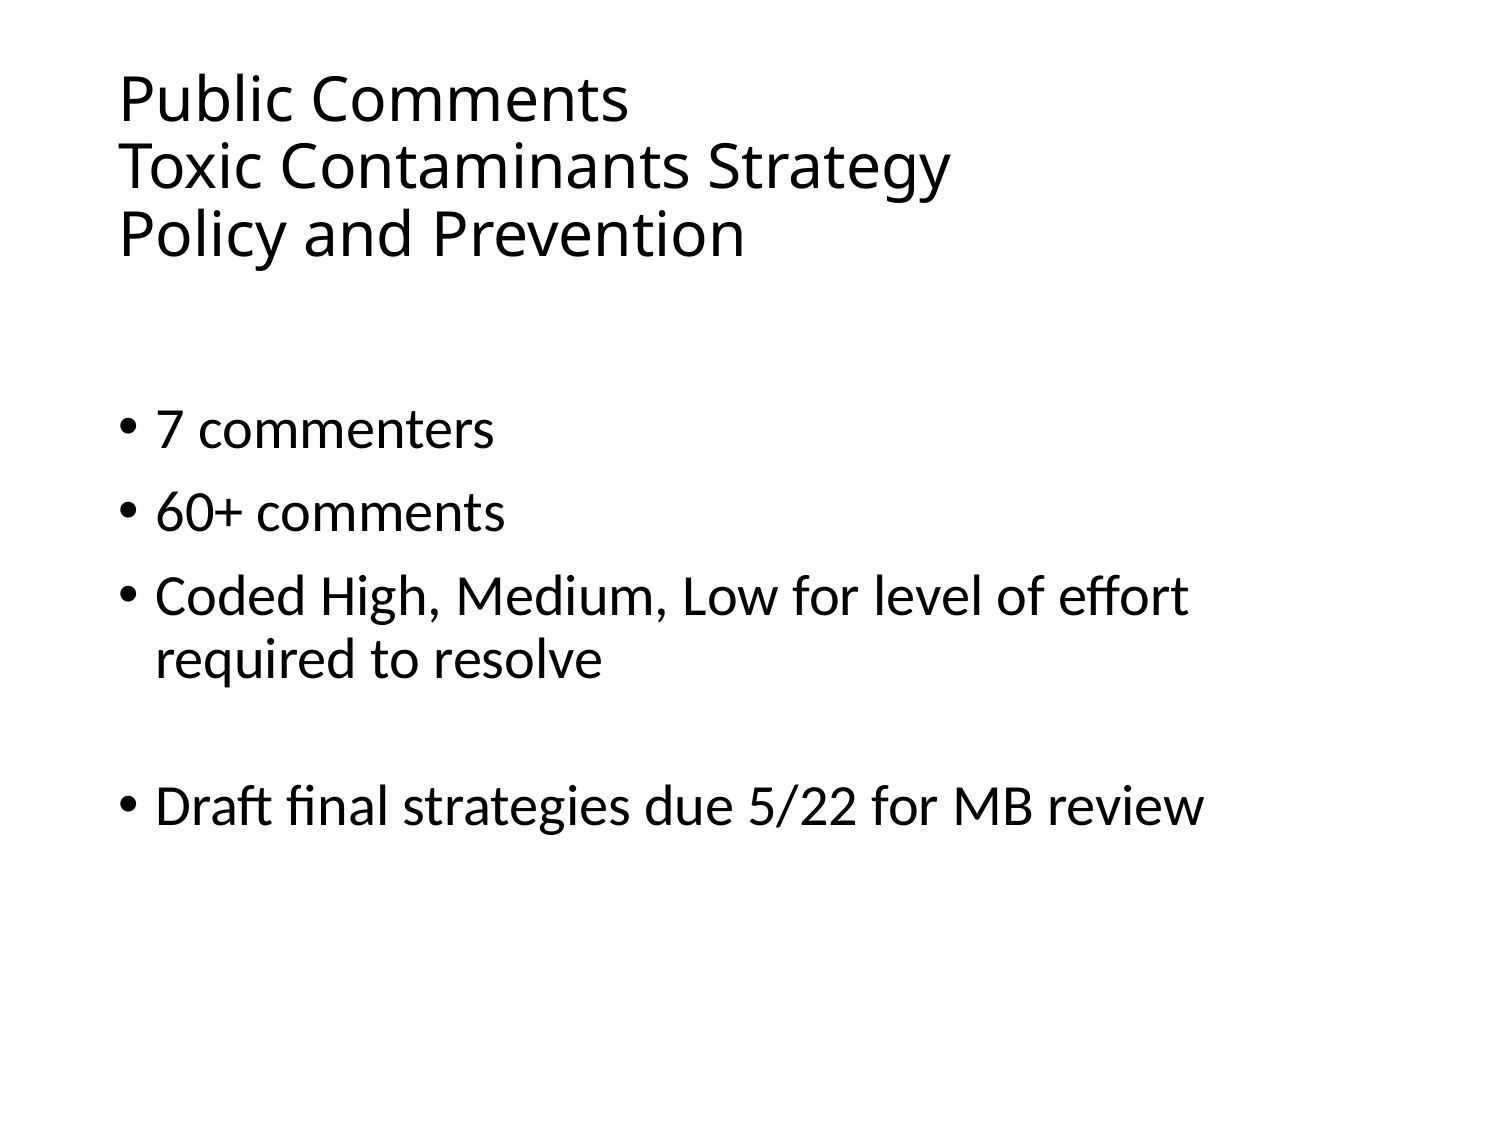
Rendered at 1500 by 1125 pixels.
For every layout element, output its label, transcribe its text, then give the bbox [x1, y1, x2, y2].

title Public Comments Toxic Contaminants Strategy Policy and Prevention [103, 59, 1397, 278]
list 7 commenters 60+ comments Coded High, Medium, Low for level of effort required to resolve Draft final strategies due 5/22 for MB review [103, 299, 1397, 989]
